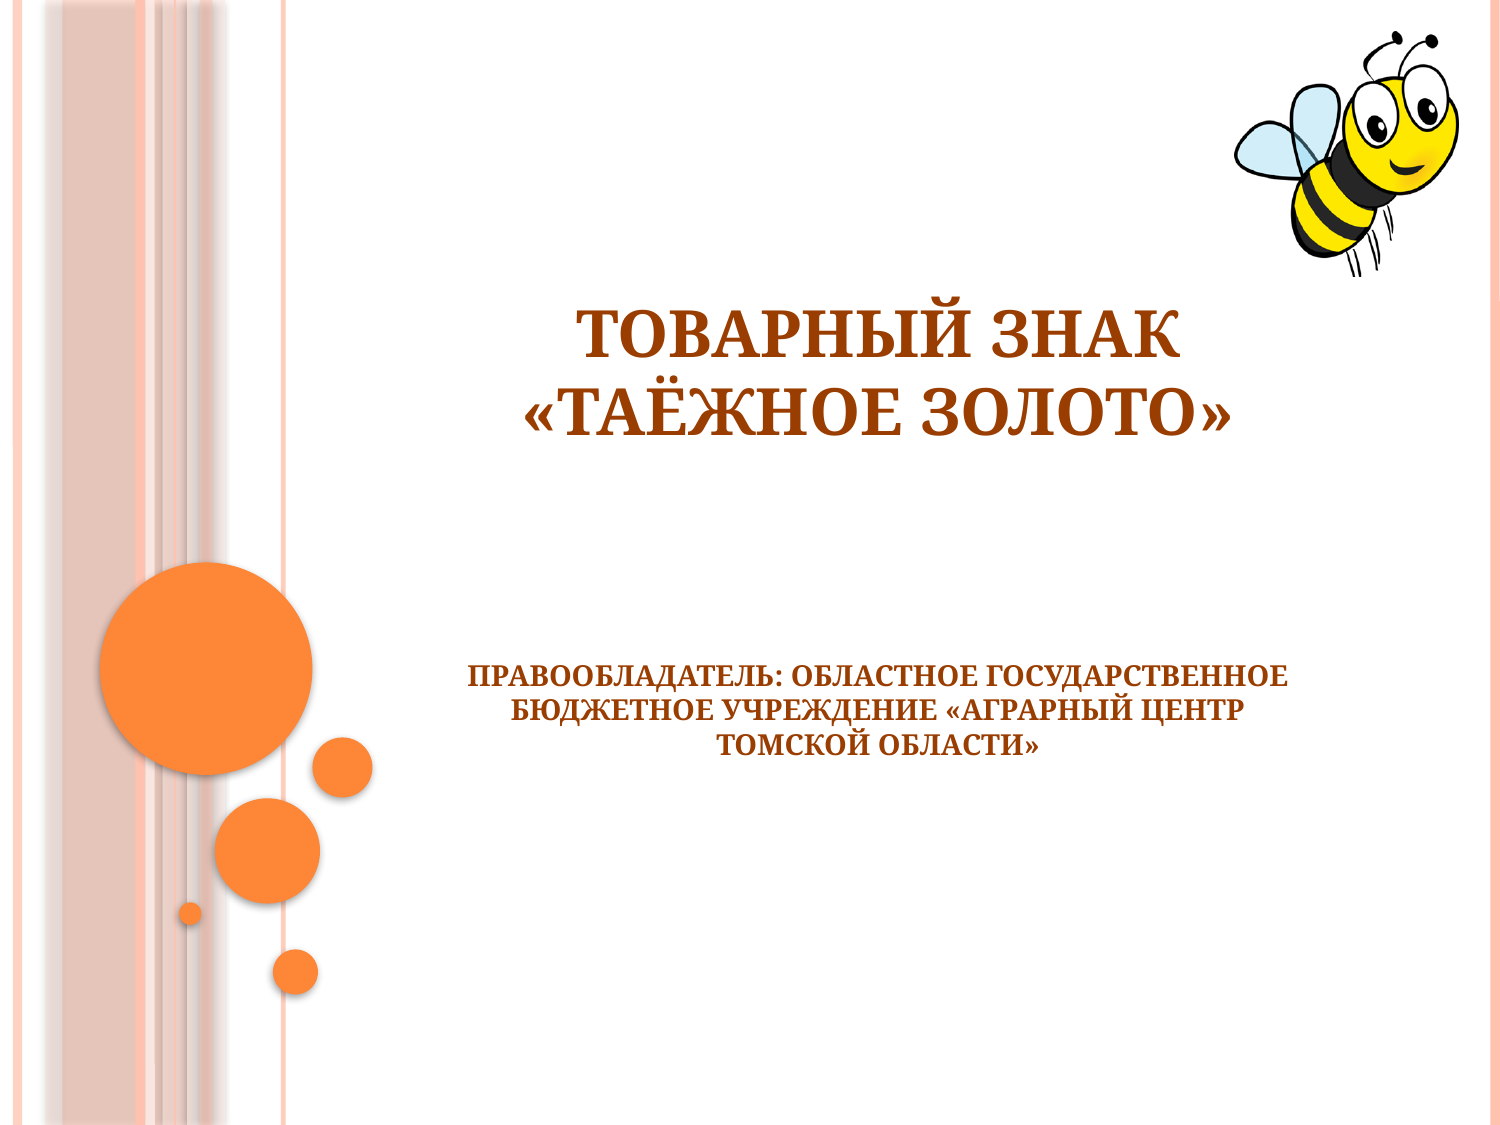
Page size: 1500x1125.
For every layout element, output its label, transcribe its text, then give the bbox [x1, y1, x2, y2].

picture [1233, 31, 1459, 278]
title Товарный знак «ТАЁЖНОЕ ЗОЛОТО» Правообладатель: Областное государственное бюджетное учреждение «Аграрный центр Томской области» [371, 149, 1385, 965]
